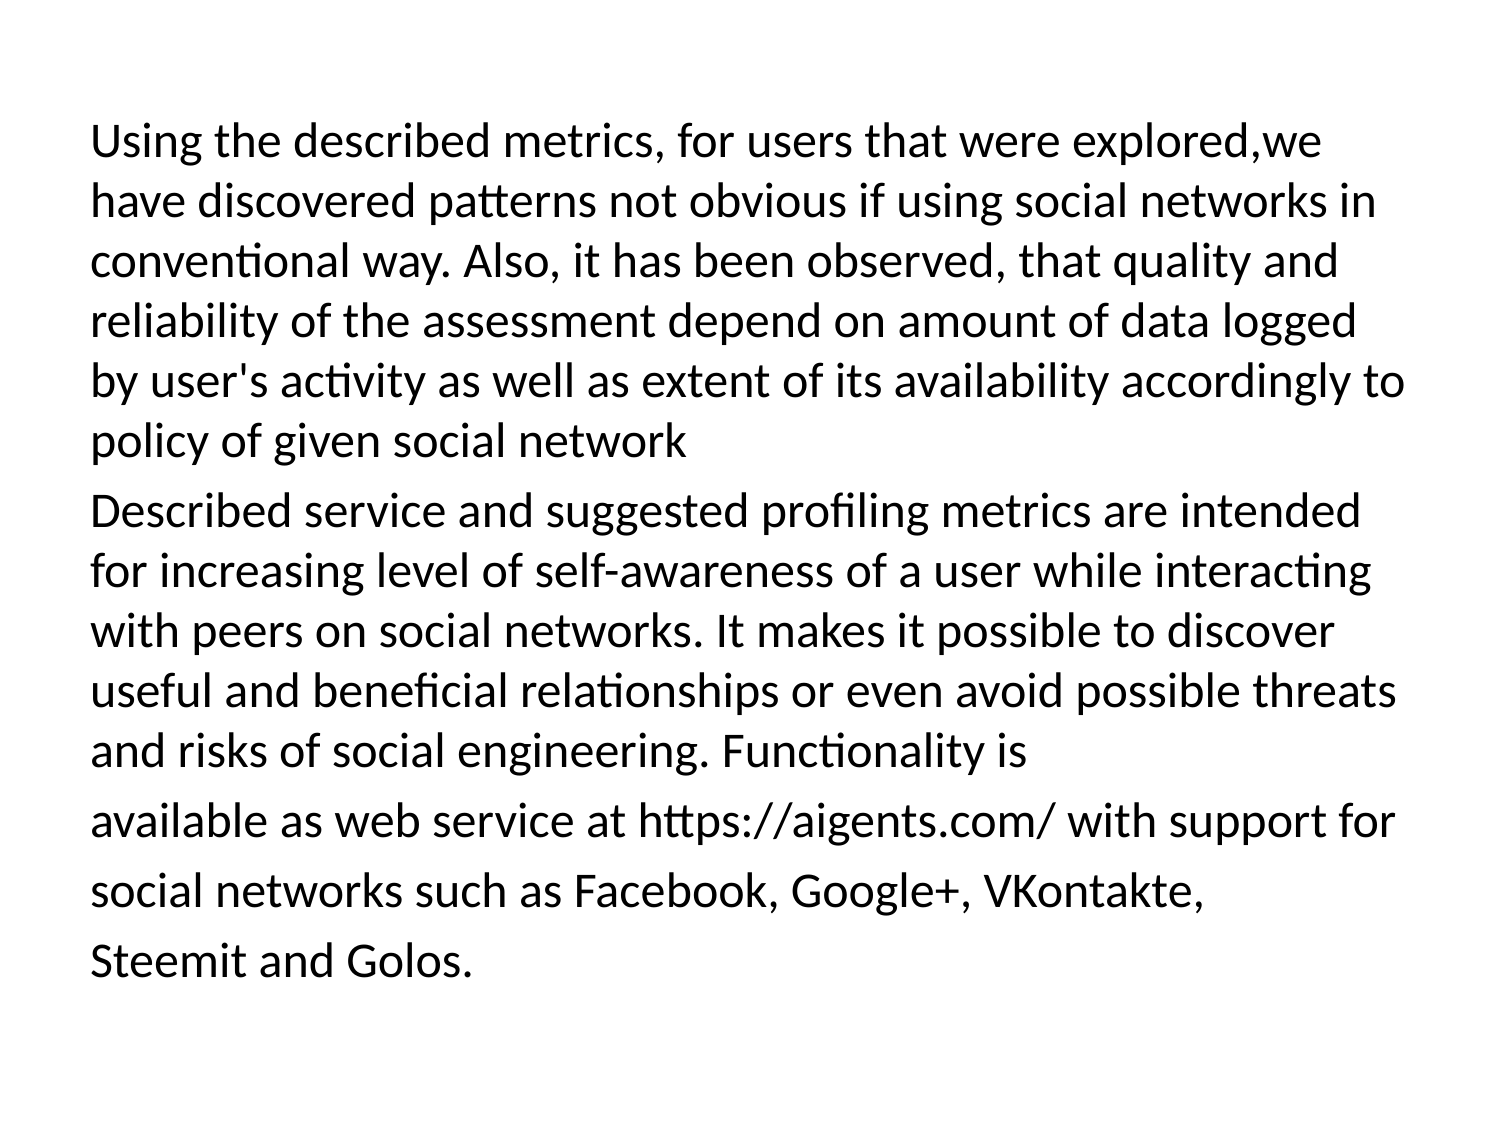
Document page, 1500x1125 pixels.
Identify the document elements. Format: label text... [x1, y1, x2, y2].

list Using the described metrics, for users that were explored,we have discovered patterns not obvious if using social networks in conventional way. Also, it has been observed, that quality and reliability of the assessment depend on amount of data logged by user's activity as well as extent of its availability accordingly to policy of given social network Described service and suggested profiling metrics are intended for increasing level of self-awareness of a user while interacting with peers on social networks. It makes it possible to discover useful and beneficial relationships or even avoid possible threats and risks of social engineering. Functionality is available as web service at https://aigents.com/ with support for social networks such as Facebook, Google+, VKontakte, Steemit and Golos. [75, 99, 1425, 1005]
